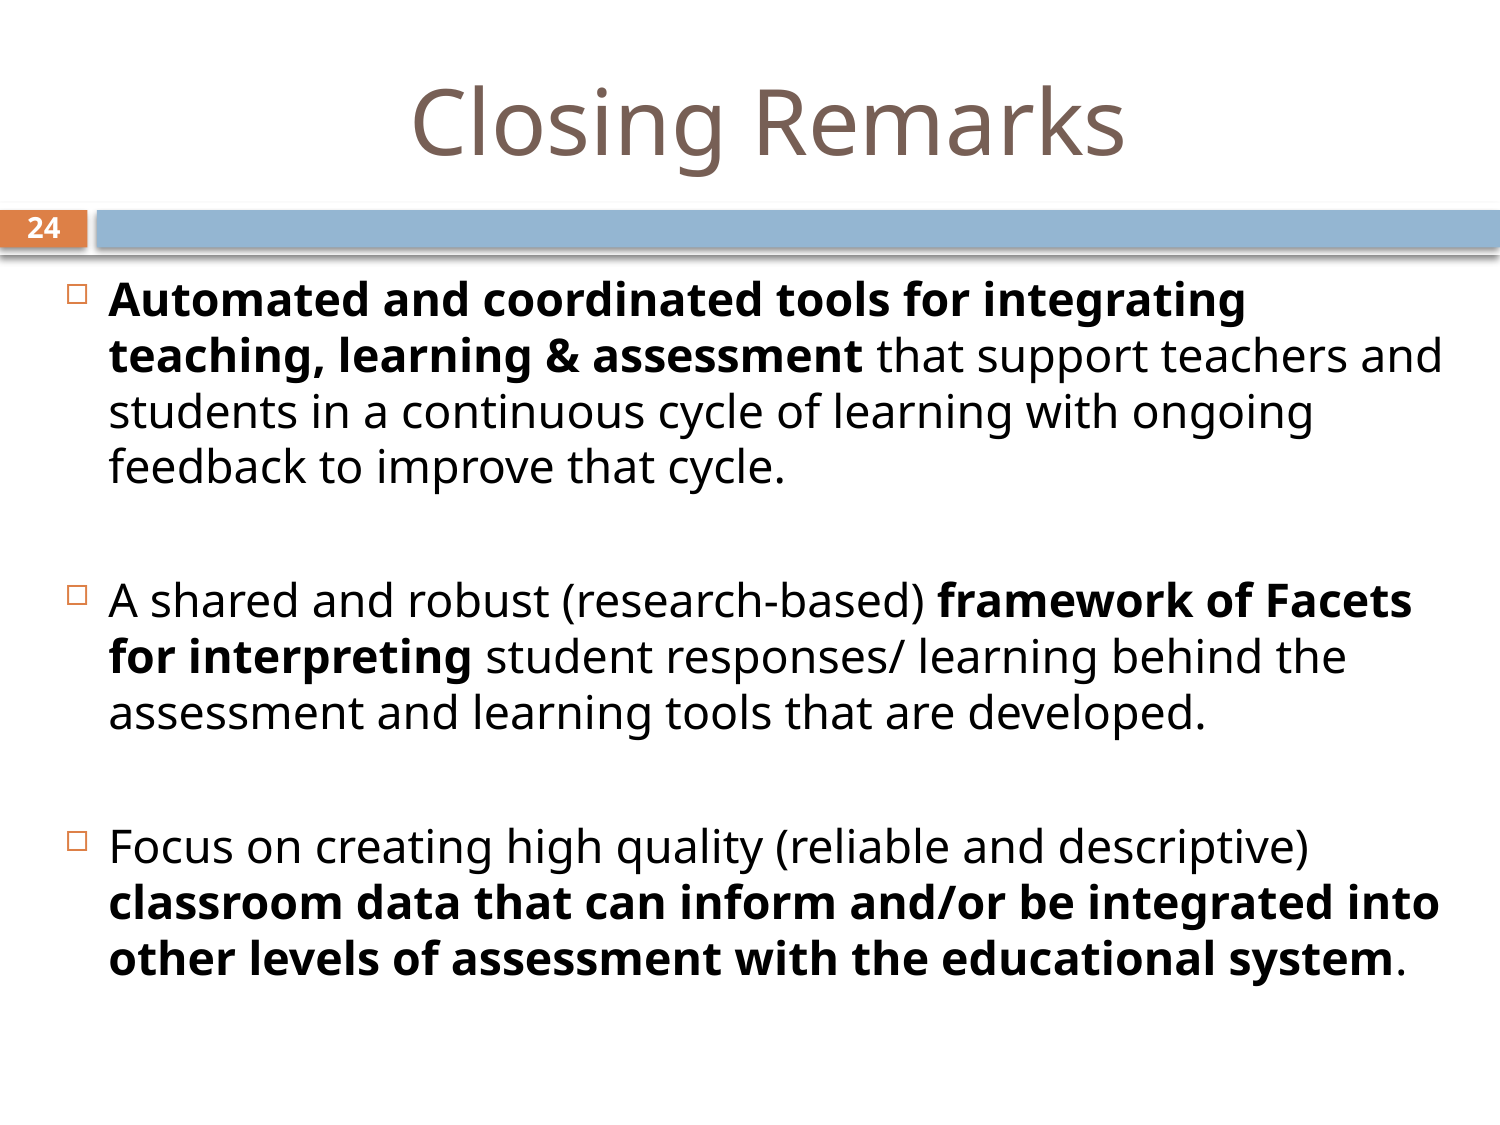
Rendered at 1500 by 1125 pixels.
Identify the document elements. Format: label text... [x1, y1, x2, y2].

slide_number 24 [0, 208, 88, 249]
list Automated and coordinated tools for integrating teaching, learning & assessment that support teachers and students in a continuous cycle of learning with ongoing feedback to improve that cycle. A shared and robust (research-based) framework of Facets for interpreting student responses/ learning behind the assessment and learning tools that are developed. Focus on creating high quality (reliable and descriptive) classroom data that can inform and/or be integrated into other levels of assessment with the educational system. [50, 262, 1475, 1000]
title Closing Remarks [100, 37, 1438, 200]
